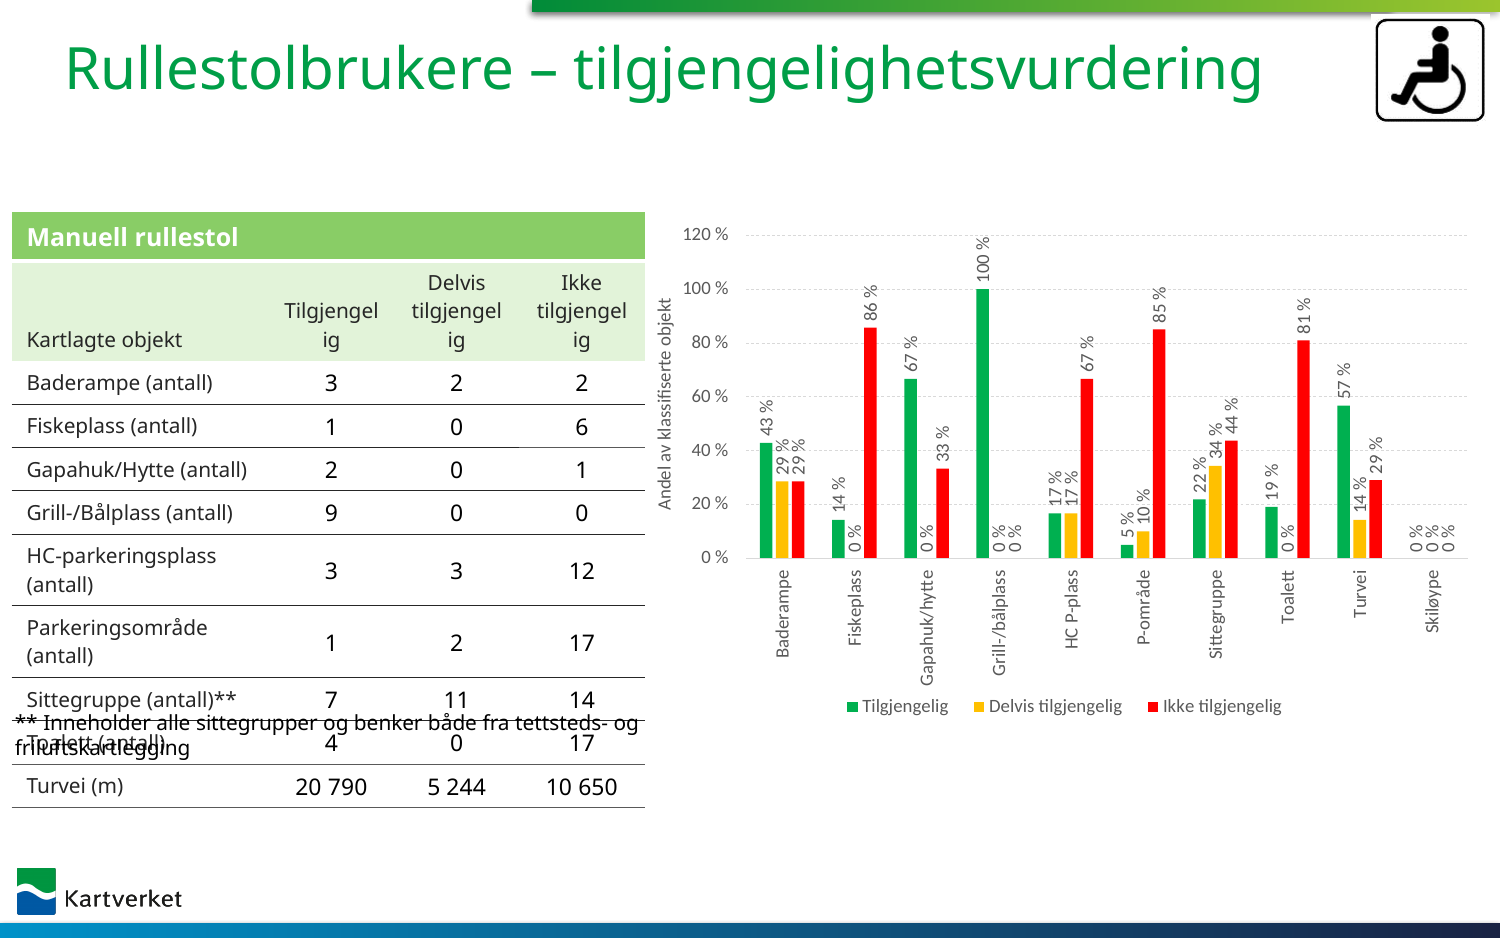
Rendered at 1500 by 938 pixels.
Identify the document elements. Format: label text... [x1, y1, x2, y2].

table_cell 3 [269, 535, 394, 605]
table_cell 2 [519, 361, 638, 404]
table_cell 3 [394, 535, 519, 605]
table_cell 9 [269, 491, 394, 534]
table_cell HC-parkeringsplass (antall) [12, 535, 269, 605]
table_cell 20 790 [269, 768, 394, 807]
table_cell 14 [519, 678, 638, 702]
table_cell 2 [394, 606, 519, 677]
table_cell 1 [269, 606, 394, 677]
table_cell Turvei (m) [12, 768, 269, 807]
table_cell 0 [394, 405, 519, 447]
table_cell Delvis tilgjengelig [394, 263, 519, 361]
table_cell 2 [269, 448, 394, 490]
table_cell Fiskeplass (antall) [12, 405, 269, 447]
table_header Manuell rullestol [12, 212, 645, 259]
table_cell 7 [269, 678, 394, 702]
table_cell 17 [519, 606, 638, 677]
text_box Rullestolbrukere – tilgjengelighetsvurdering [49, 12, 1372, 109]
table_cell 1 [269, 405, 394, 447]
table_cell 0 [519, 491, 638, 534]
picture [643, 218, 1480, 728]
table_cell 0 [394, 491, 519, 534]
table_cell Baderampe (antall) [12, 361, 269, 404]
table_cell Kartlagte objekt [12, 263, 269, 361]
table_cell 11 [394, 678, 519, 702]
table_cell 12 [519, 535, 638, 605]
table_cell Ikke tilgjengelig [519, 263, 638, 361]
picture [1371, 13, 1491, 127]
table_cell 0 [394, 448, 519, 490]
table_cell Gapahuk/Hytte (antall) [12, 448, 269, 490]
text_box ** Inneholder alle sittegrupper og benker både fra tettsteds- og friluftskartlegging [0, 702, 745, 768]
table_cell Grill-/Bålplass (antall) [12, 491, 269, 534]
table_cell 1 [519, 448, 638, 490]
table_cell 5 244 [394, 768, 519, 807]
table_cell Sittegruppe (antall)** [12, 678, 269, 702]
table_cell 6 [519, 405, 638, 447]
table_cell Tilgjengelig [269, 263, 394, 361]
table_cell 10 650 [519, 768, 645, 807]
table_cell Parkeringsområde (antall) [12, 606, 269, 677]
table_cell 3 [269, 361, 394, 404]
table_cell 2 [394, 361, 519, 404]
